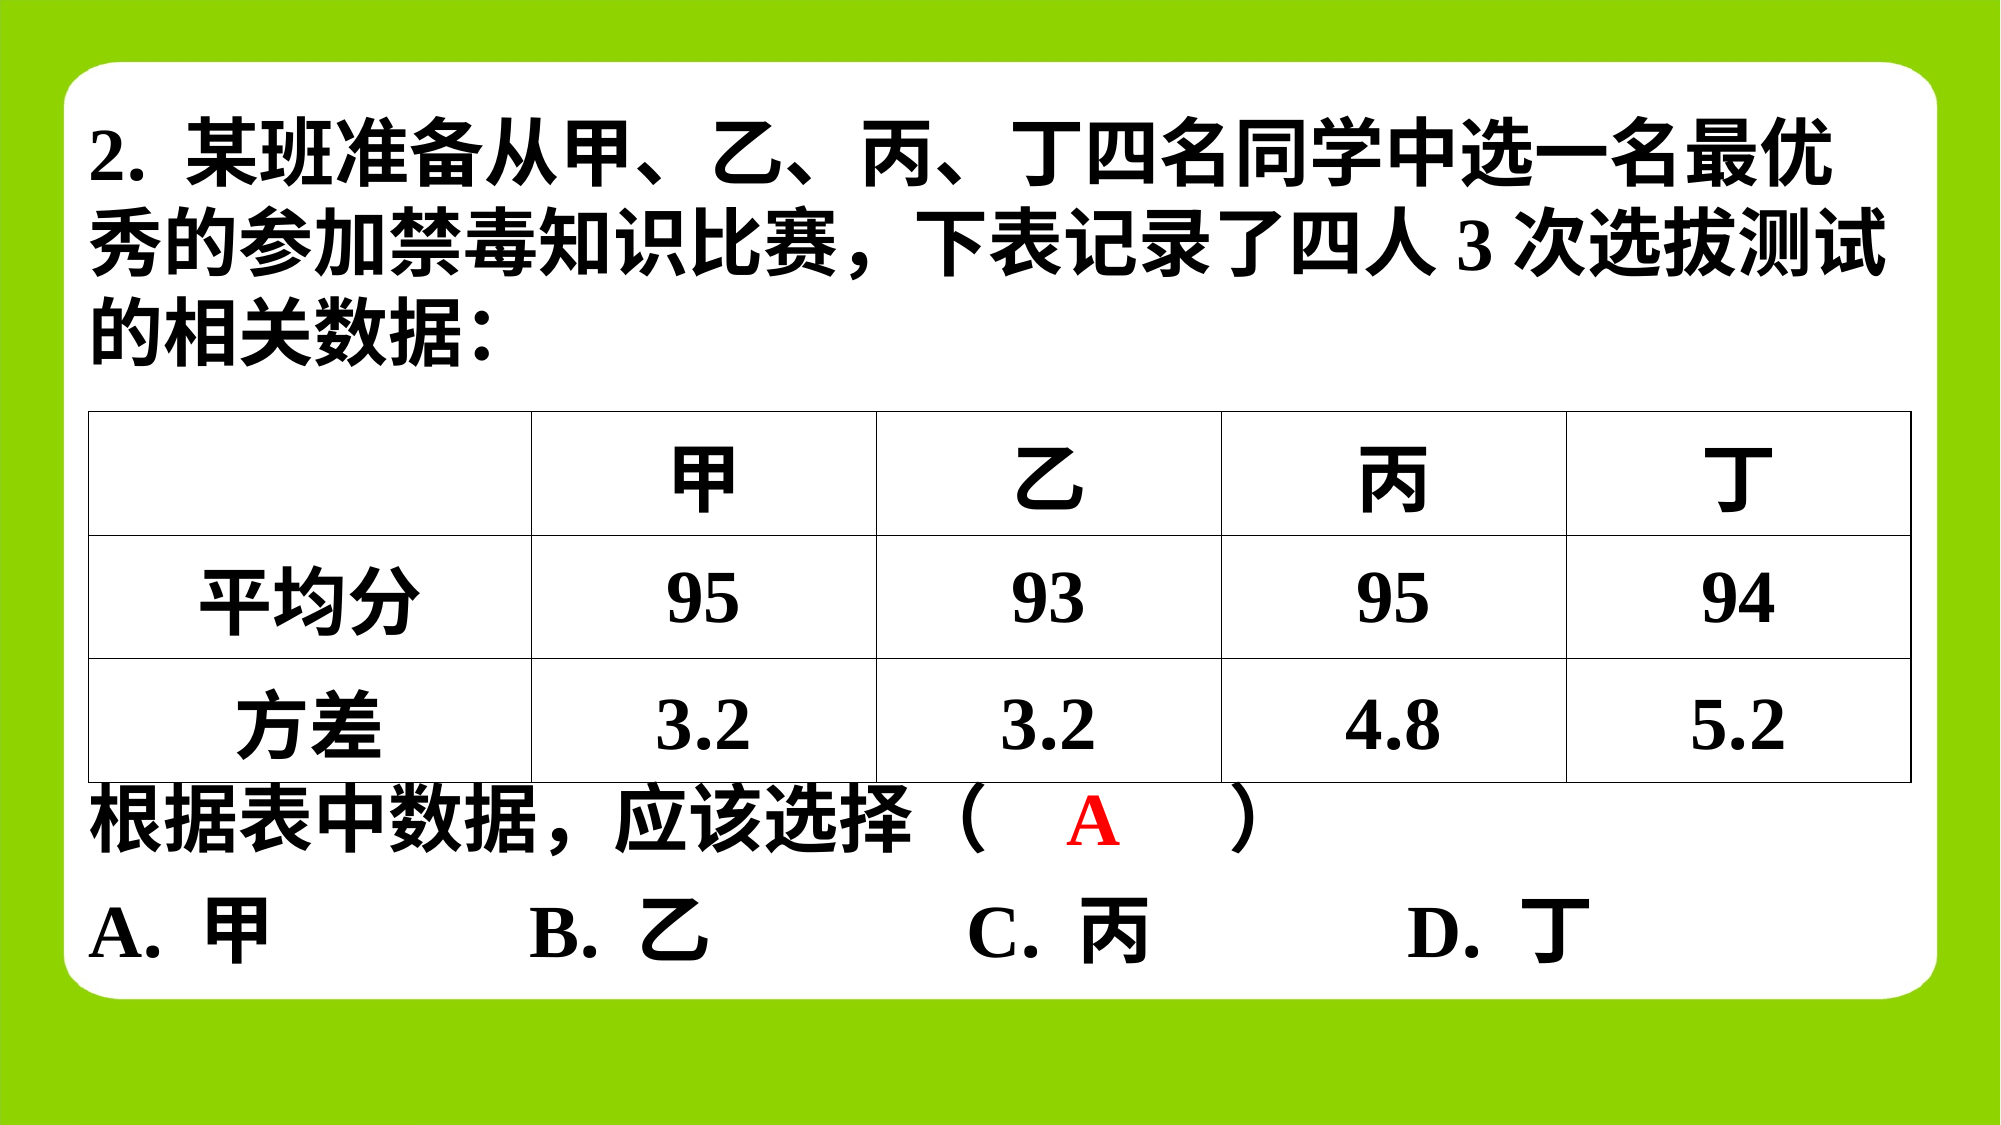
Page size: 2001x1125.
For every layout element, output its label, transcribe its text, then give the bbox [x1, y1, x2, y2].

text_box 2. 某班准备从甲、乙、丙、丁四名同学中选一名最优 秀的参加禁毒知识比赛，下表记录了四人3次选拔测试 的相关数据： [88, 105, 1974, 379]
table_cell 93 [877, 536, 1221, 658]
table_cell 3.2 [532, 659, 876, 770]
table_cell 方差 [89, 659, 531, 770]
table_header [89, 412, 531, 535]
table_header 丁 [1567, 412, 1910, 535]
table_cell 3.2 [877, 659, 1221, 770]
table_cell 平均分 [89, 536, 531, 658]
table_header A. 甲 [89, 870, 529, 979]
table_cell 5.2 [1567, 659, 1910, 782]
text_box A [1052, 763, 1136, 869]
table_header 丙 [1222, 412, 1566, 535]
table_cell 94 [1567, 536, 1910, 658]
text_box 根据表中数据，应该选择（ A ） [1136, 770, 1284, 862]
picture [0, 0, 2001, 1125]
table_header C. 丙 [966, 870, 1407, 979]
table_header D. 丁 [1407, 870, 1695, 979]
table_cell 95 [1222, 536, 1566, 658]
table_cell 4.8 [1222, 659, 1566, 782]
text_box 根据表中数据，应该选择（ A ） [88, 770, 1052, 862]
table_header B. 乙 [529, 870, 966, 979]
table_header 甲 [532, 412, 876, 535]
table_cell 95 [532, 536, 876, 658]
table_header 乙 [877, 412, 1221, 535]
